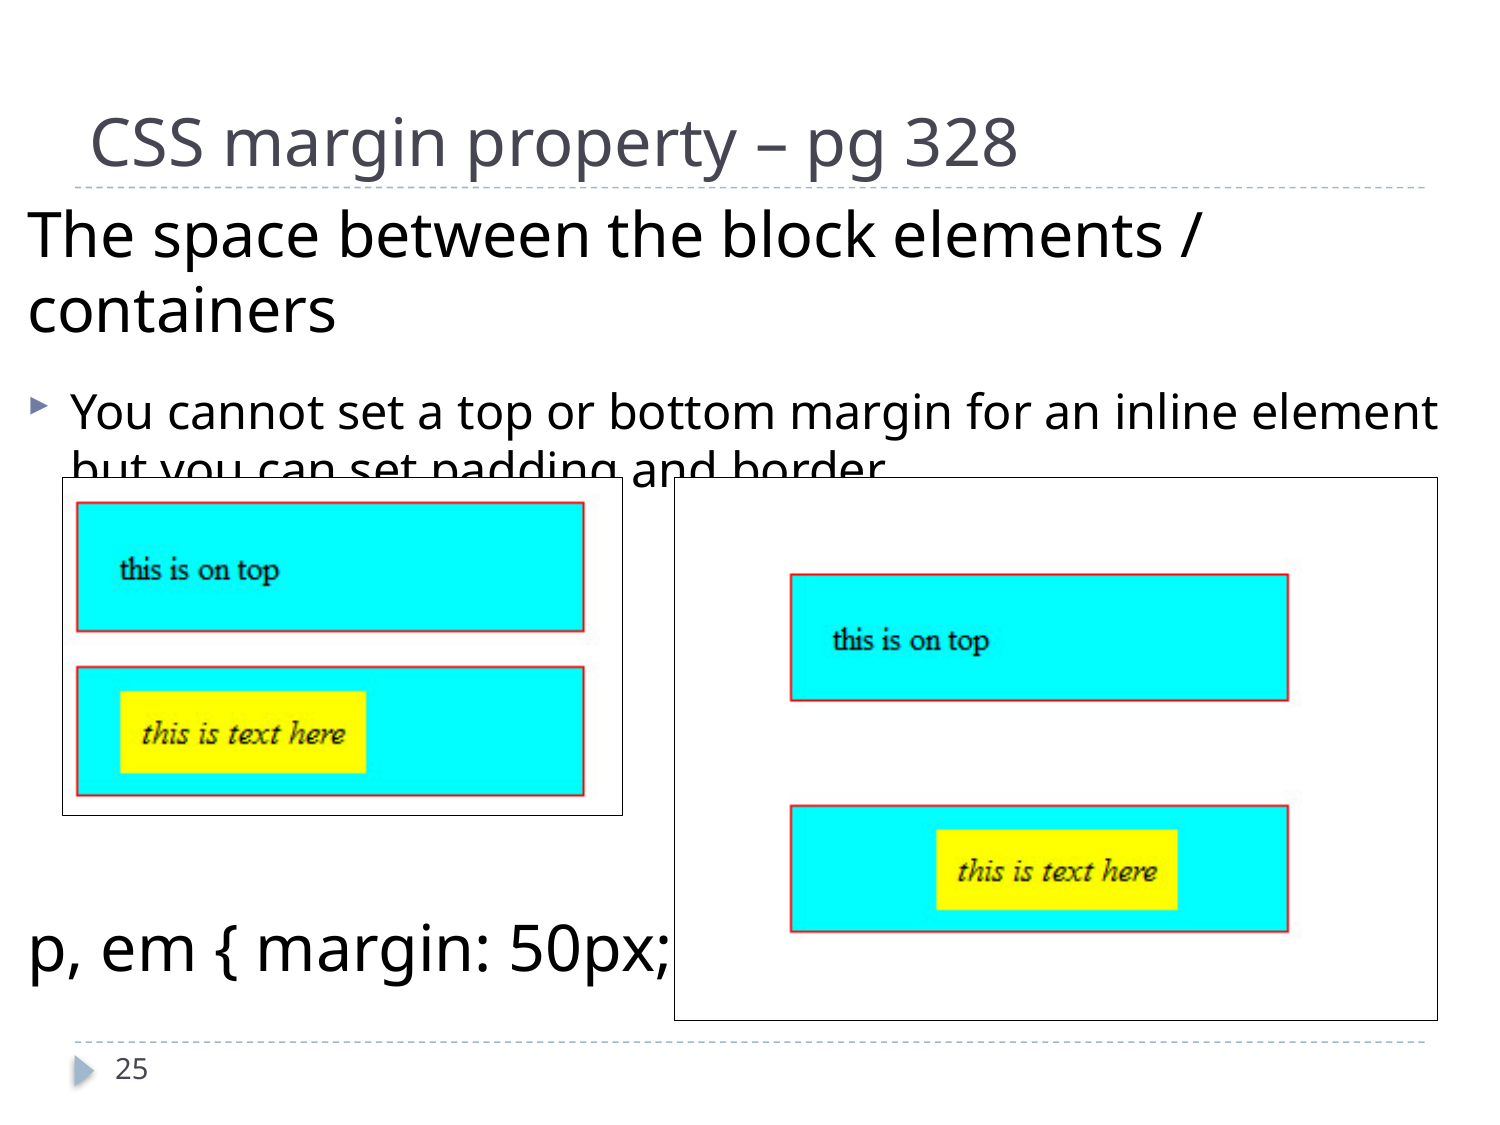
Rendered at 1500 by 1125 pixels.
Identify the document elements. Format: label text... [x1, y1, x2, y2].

list The space between the block elements / containers You cannot set a top or bottom margin for an inline element but you can set padding and border p, em { margin: 50px; } [12, 187, 1475, 1038]
slide_number 25 [100, 1042, 426, 1103]
picture [62, 477, 623, 816]
picture [674, 477, 1438, 1020]
title CSS margin property – pg 328 [75, 24, 1425, 187]
